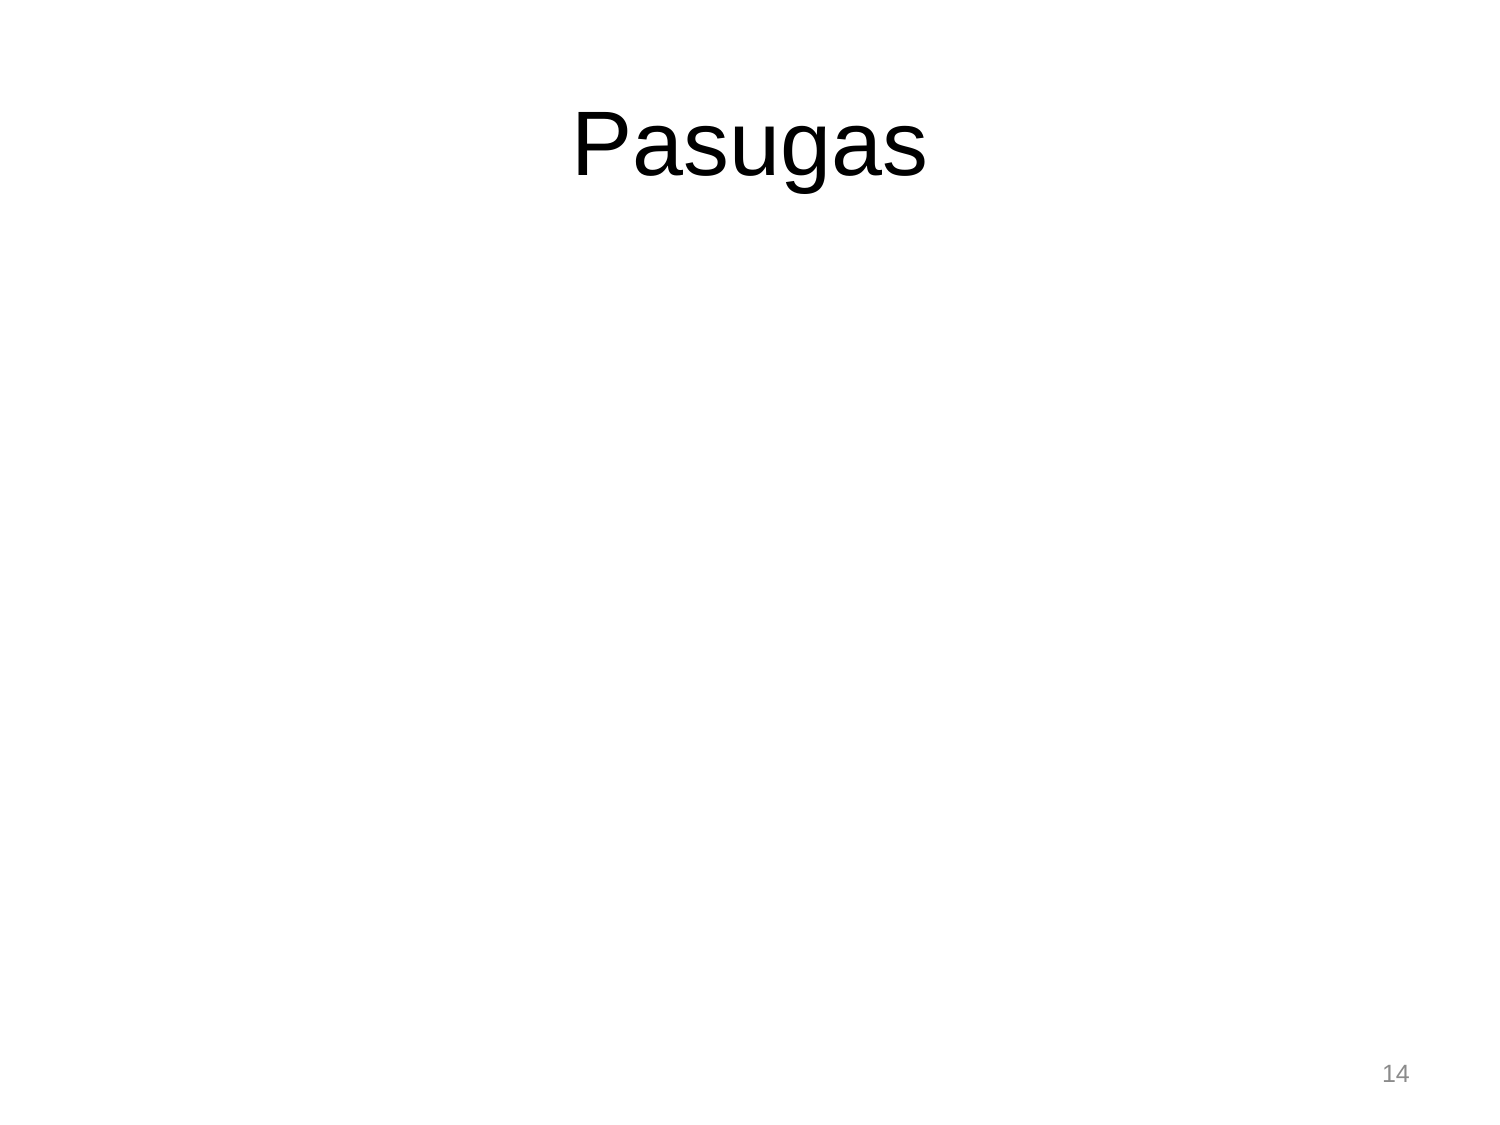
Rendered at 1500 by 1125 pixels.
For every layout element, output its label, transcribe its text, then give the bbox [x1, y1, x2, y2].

slide_number 14 [1074, 1042, 1425, 1103]
title Pasugas [74, 44, 1426, 233]
